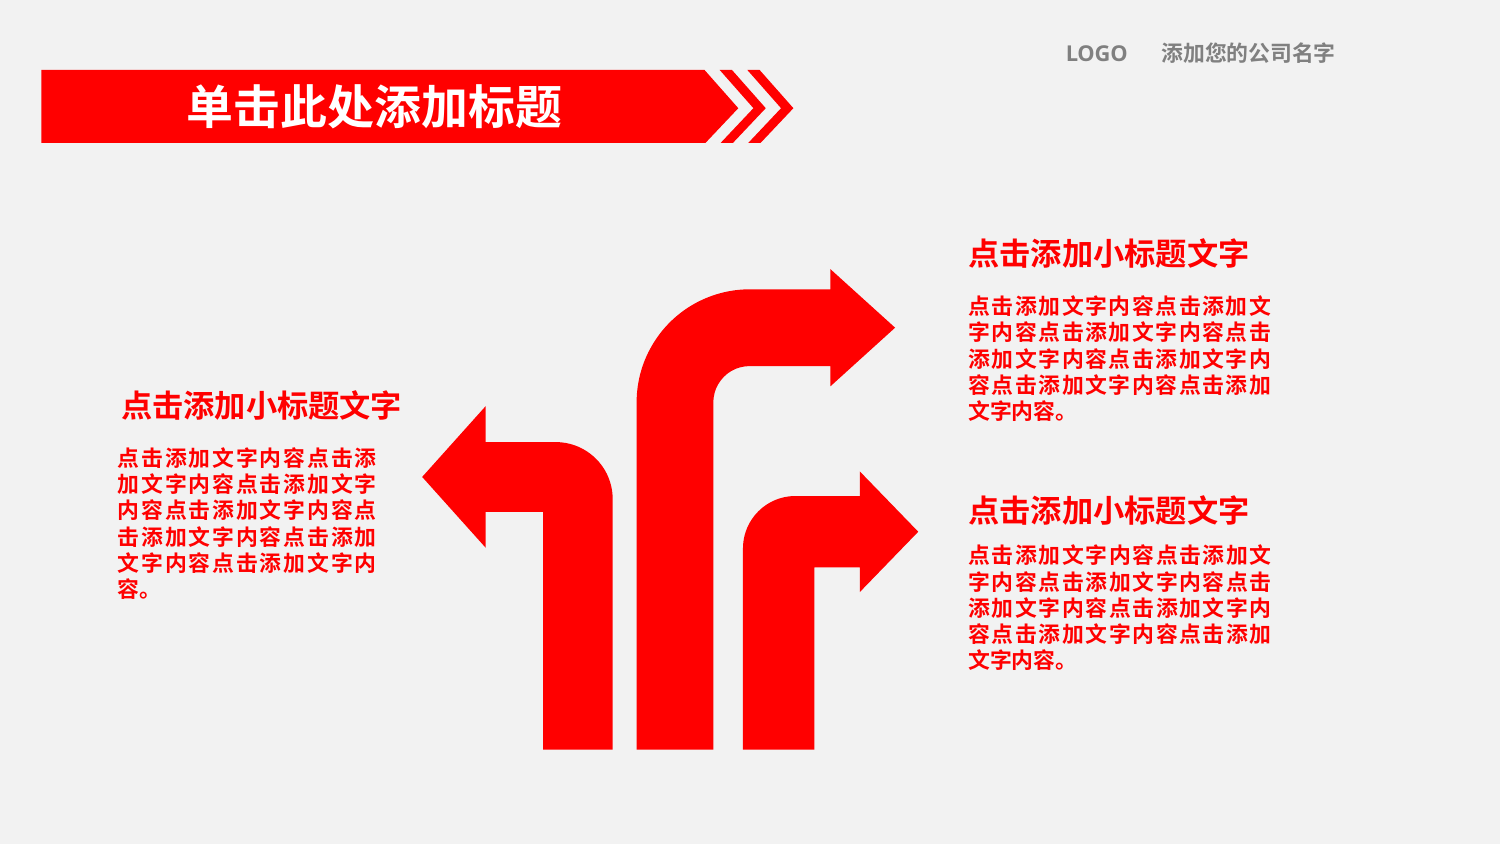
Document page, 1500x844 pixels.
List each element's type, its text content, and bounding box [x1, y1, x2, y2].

text_box 点击添加文字内容点击添加文字内容点击添加文字内容点击添加文字内容点击添加文字内容点击添加文字内容点击添加文字内容。 [102, 437, 392, 610]
text_box 点击添加小标题文字 [953, 226, 1325, 280]
text_box 点击添加文字内容点击添加文字内容点击添加文字内容点击添加文字内容点击添加文字内容点击添加文字内容点击添加文字内容。 [953, 285, 1287, 432]
text_box [740, 469, 921, 752]
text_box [41, 69, 794, 144]
text_box 点击添加小标题文字 [953, 484, 1325, 537]
text_box 点击添加文字内容点击添加文字内容点击添加文字内容点击添加文字内容点击添加文字内容点击添加文字内容点击添加文字内容。 [953, 537, 1287, 681]
text_box LOGO 添加您的公司名字 [1051, 32, 1431, 74]
text_box 点击添加小标题文字 [106, 379, 478, 432]
text_box [420, 404, 615, 752]
text_box [634, 267, 898, 752]
